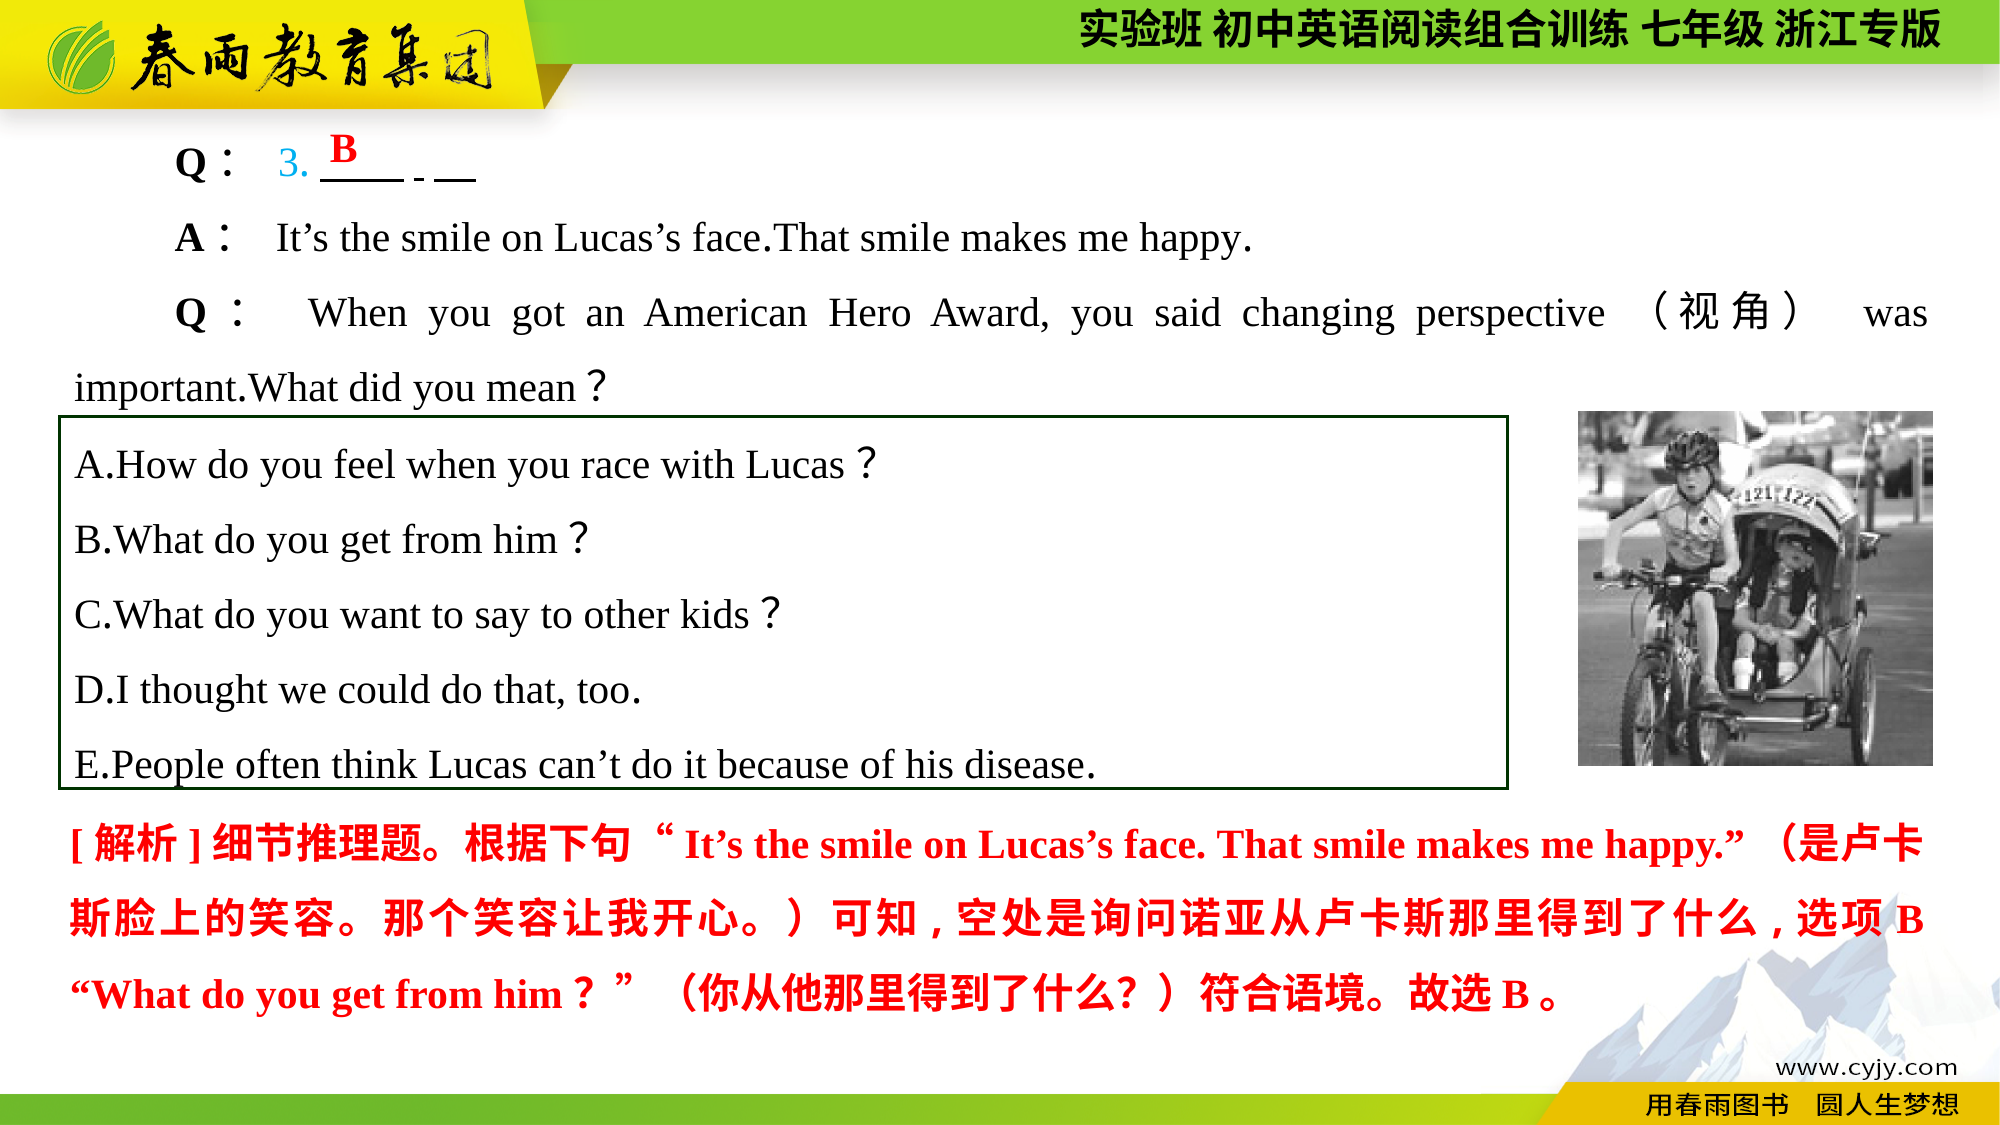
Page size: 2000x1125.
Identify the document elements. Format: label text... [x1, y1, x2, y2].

text_box [解析]细节推理题。根据下句“It’s the smile on Lucas’s face. That smile makes me happy.”（是卢卡斯脸上的笑容。那个笑容让我开心。）可知,空处是询问诺亚从卢卡斯那里得到了什么,选项B “What do you get from him？”（你从他那里得到了什么？）符合语境。故选B。 [54, 784, 1939, 1025]
text_box A.How do you feel when you race with Lucas？ B.What do you get from him？ C.What do you want to say to other kids？ D.I thought we could do that, too. E.People often think Lucas can’t do it because of his disease. [59, 404, 1944, 795]
list Q： 3. . A： It’s the smile on Lucas’s face.That smile makes me happy. Q： When you got an American Hero Award, you said changing perspective（视角） was important.What did you mean？ [59, 101, 1944, 404]
text_box B [315, 113, 373, 179]
picture [0, 0, 2000, 1125]
